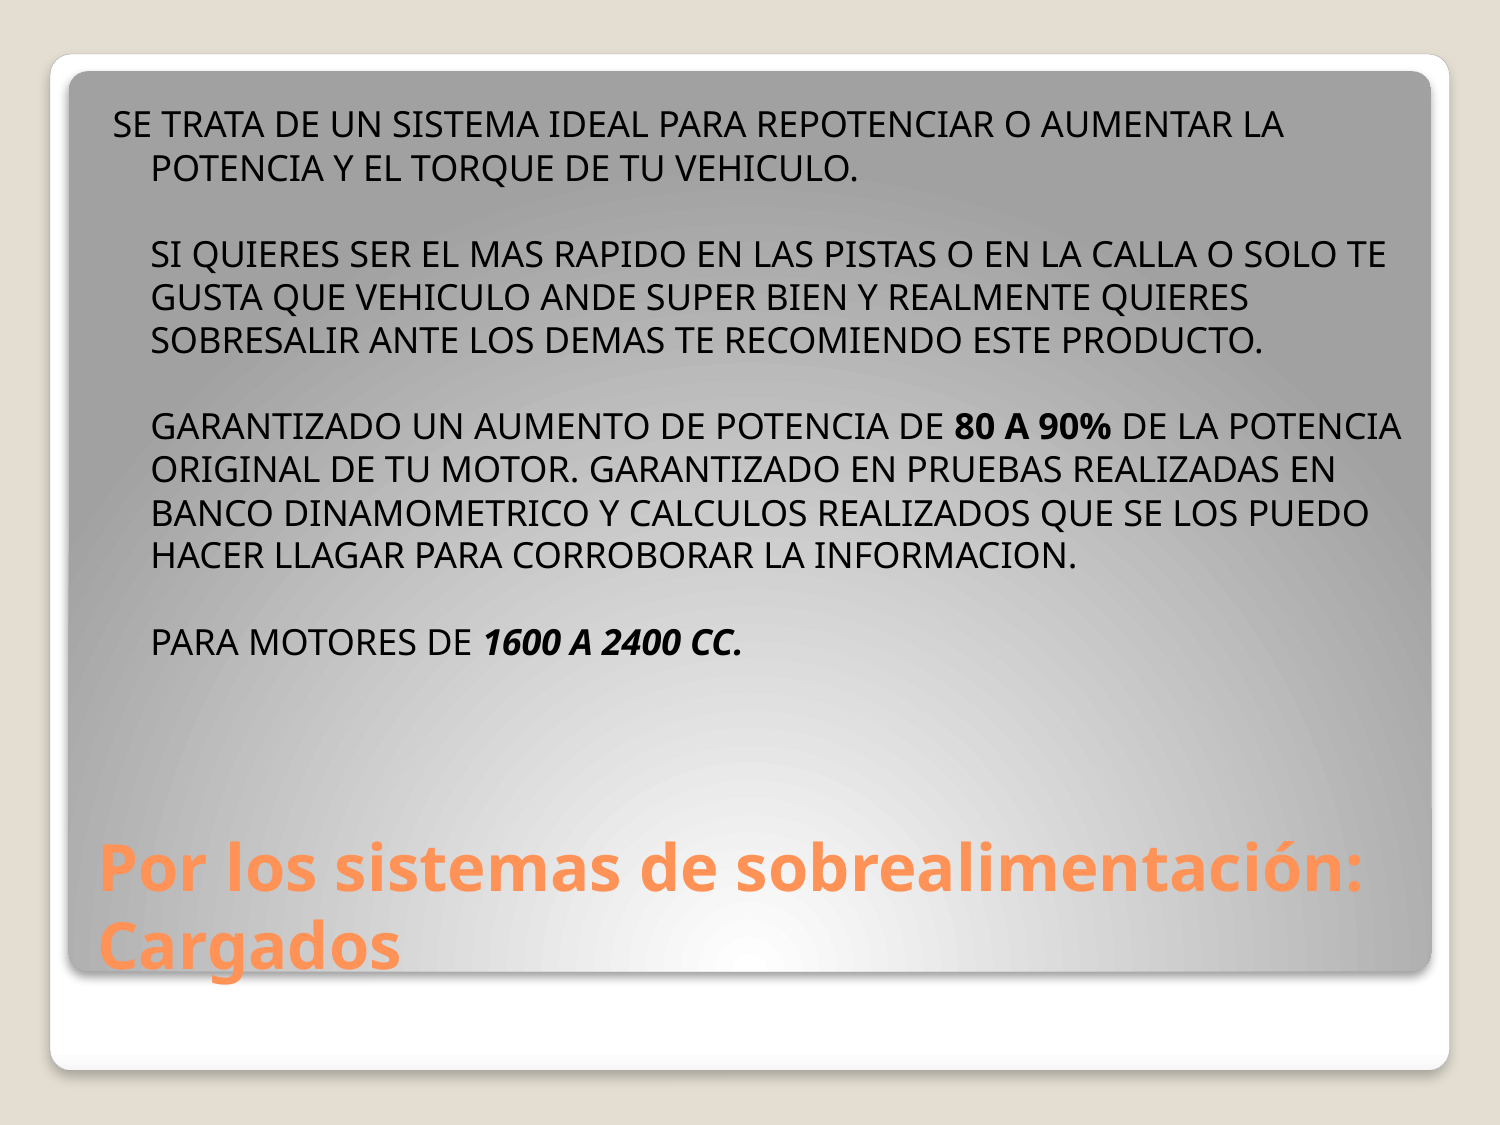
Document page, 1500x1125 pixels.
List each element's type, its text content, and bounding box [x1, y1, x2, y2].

title Por los sistemas de sobrealimentación: Cargados [82, 817, 1425, 990]
list SE TRATA DE UN SISTEMA IDEAL PARA REPOTENCIAR O AUMENTAR LA POTENCIA Y EL TORQUE DE TU VEHICULO. SI QUIERES SER EL MAS RAPIDO EN LAS PISTAS O EN LA CALLA O SOLO TE GUSTA QUE VEHICULO ANDE SUPER BIEN Y REALMENTE QUIERES SOBRESALIR ANTE LOS DEMAS TE RECOMIENDO ESTE PRODUCTO. GARANTIZADO UN AUMENTO DE POTENCIA DE 80 A 90% DE LA POTENCIA ORIGINAL DE TU MOTOR. GARANTIZADO EN PRUEBAS REALIZADAS EN BANCO DINAMOMETRICO Y CALCULOS REALIZADOS QUE SE LOS PUEDO HACER LLAGAR PARA CORROBORAR LA INFORMACION. PARA MOTORES DE 1600 A 2400 CC. [82, 86, 1425, 774]
